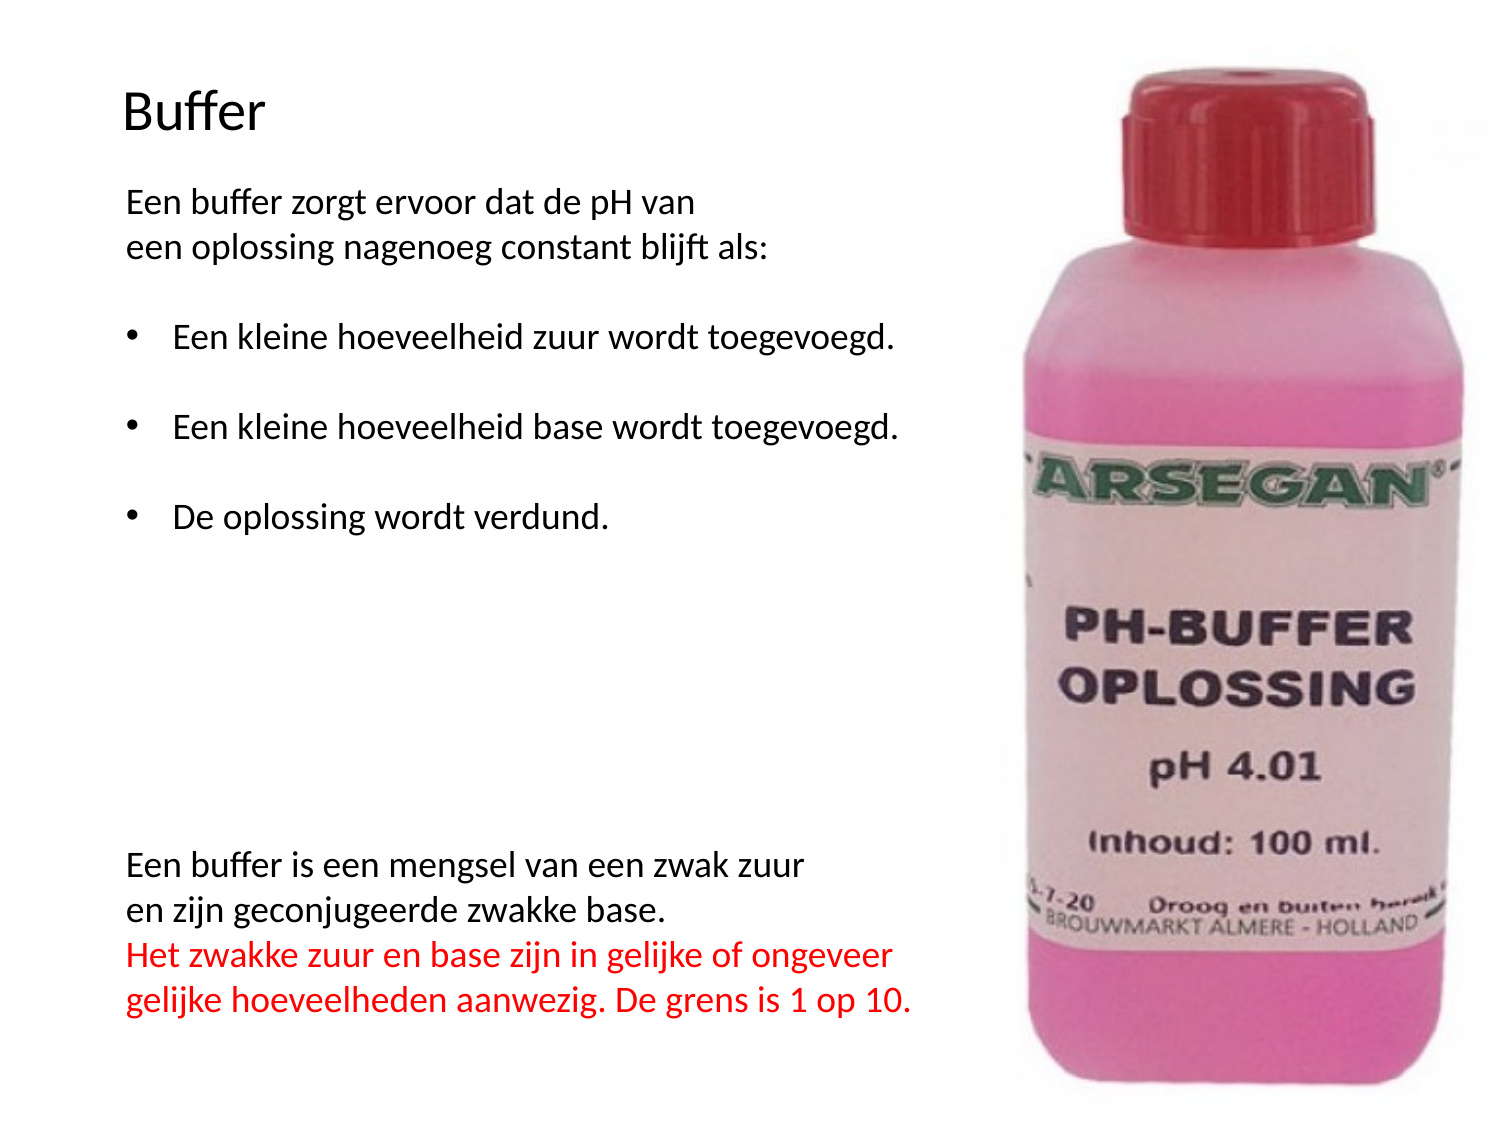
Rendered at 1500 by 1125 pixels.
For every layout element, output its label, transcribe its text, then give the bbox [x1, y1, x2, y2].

text_box Een buffer zorgt ervoor dat de pH van een oplossing nagenoeg constant blijft als: Een kleine hoeveelheid zuur wordt toegevoegd. Een kleine hoeveelheid base wordt toegevoegd. De oplossing wordt verdund. [111, 169, 916, 545]
text_box Buffer [108, 64, 282, 150]
picture [980, 44, 1500, 1109]
text_box Een buffer is een mengsel van een zwak zuur en zijn geconjugeerde zwakke base. Het zwakke zuur en base zijn in gelijke of ongeveer gelijke hoeveelheden aanwezig. De grens is 1 op 10. [111, 833, 928, 1028]
